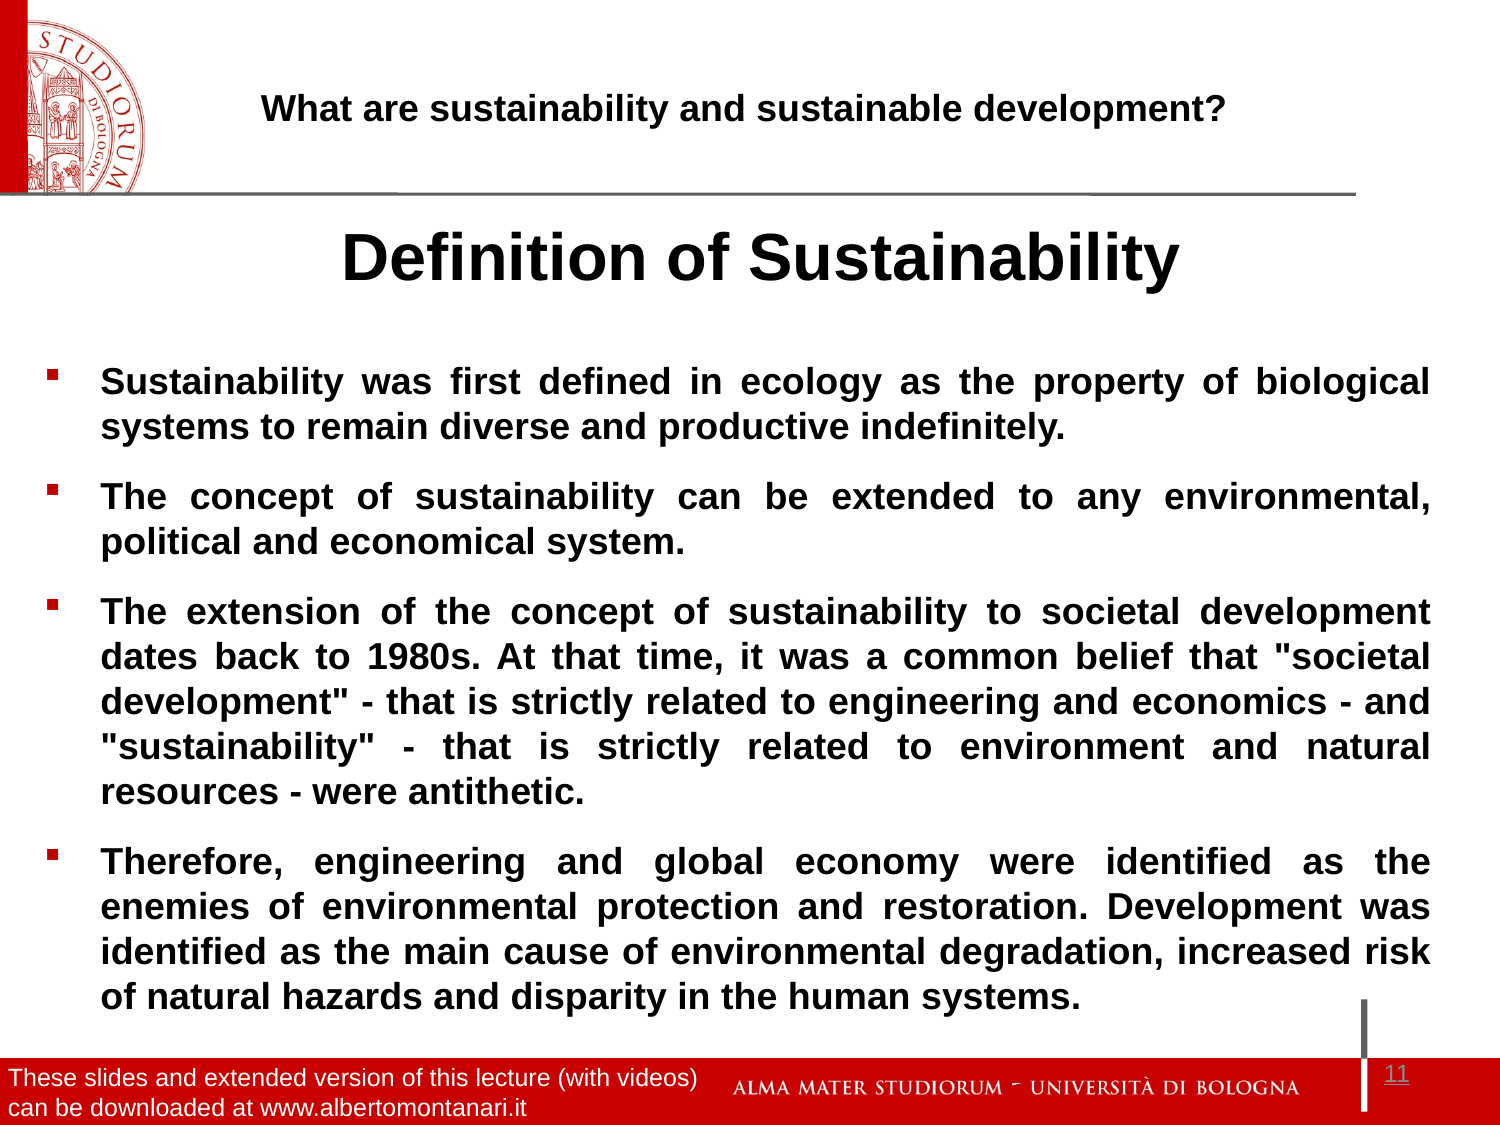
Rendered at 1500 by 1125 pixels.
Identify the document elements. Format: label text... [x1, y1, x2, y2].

list Sustainability was first defined in ecology as the property of biological systems to remain diverse and productive indefinitely. The concept of sustainability can be extended to any environmental, political and economical system. The extension of the concept of sustainability to societal development dates back to 1980s. At that time, it was a common belief that "societal development" - that is strictly related to engineering and economics - and "sustainability" - that is strictly related to environment and natural resources - were antithetic. Therefore, engineering and global economy were identified as the enemies of environmental protection and restoration. Development was identified as the main cause of environmental degradation, increased risk of natural hazards and disparity in the human systems. [29, 349, 1447, 1025]
slide_number 11 [1074, 1042, 1425, 1103]
picture [28, 16, 151, 192]
text_box Definition of Sustainability [194, 206, 1329, 302]
picture [0, 1058, 1500, 1125]
